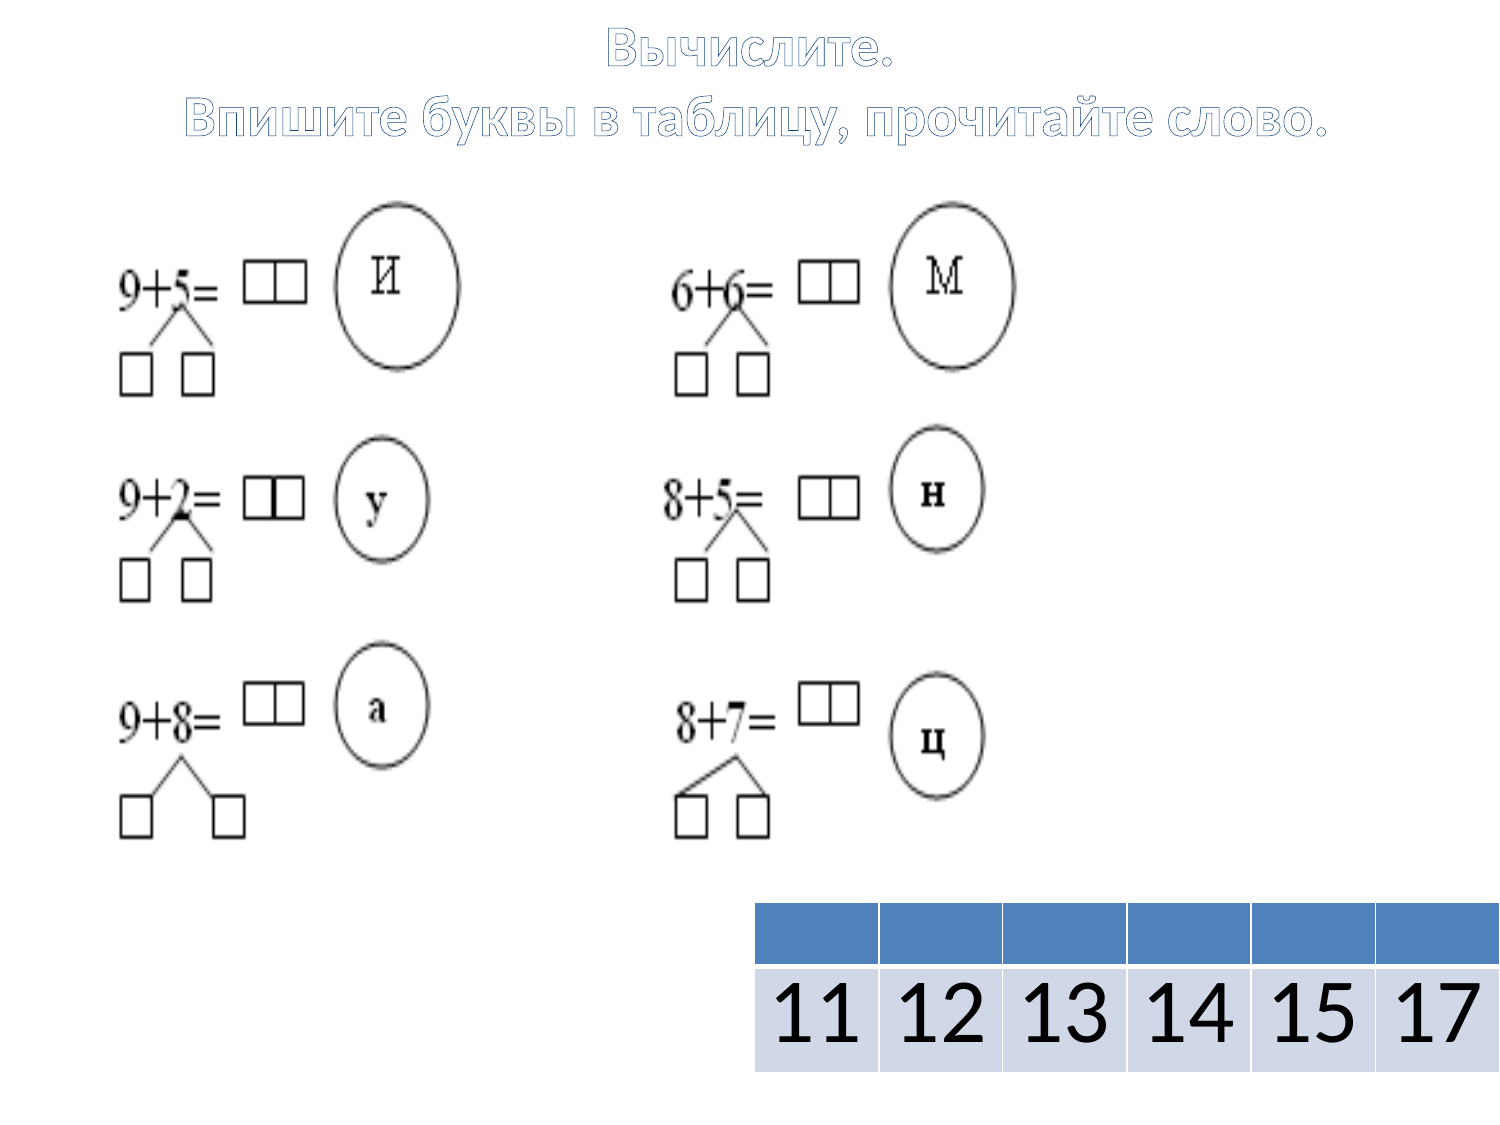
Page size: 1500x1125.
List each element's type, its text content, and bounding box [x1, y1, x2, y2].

table_cell 14 [1128, 969, 1250, 1072]
table_cell 12 [880, 969, 1002, 1072]
table_cell 17 [1376, 969, 1499, 1072]
table_cell 13 [1003, 969, 1126, 1072]
table_cell 15 [1252, 969, 1375, 1072]
picture [105, 198, 1025, 848]
table_header [755, 903, 878, 964]
table_header [1376, 903, 1499, 964]
table_header [880, 903, 1002, 964]
text_box Вычислите. Впишите буквы в таблицу, прочитайте слово. [81, 0, 1418, 155]
table_cell 11 [755, 969, 878, 1072]
table_header [1128, 903, 1250, 964]
table_header [1003, 903, 1126, 964]
table_header [1252, 903, 1375, 964]
